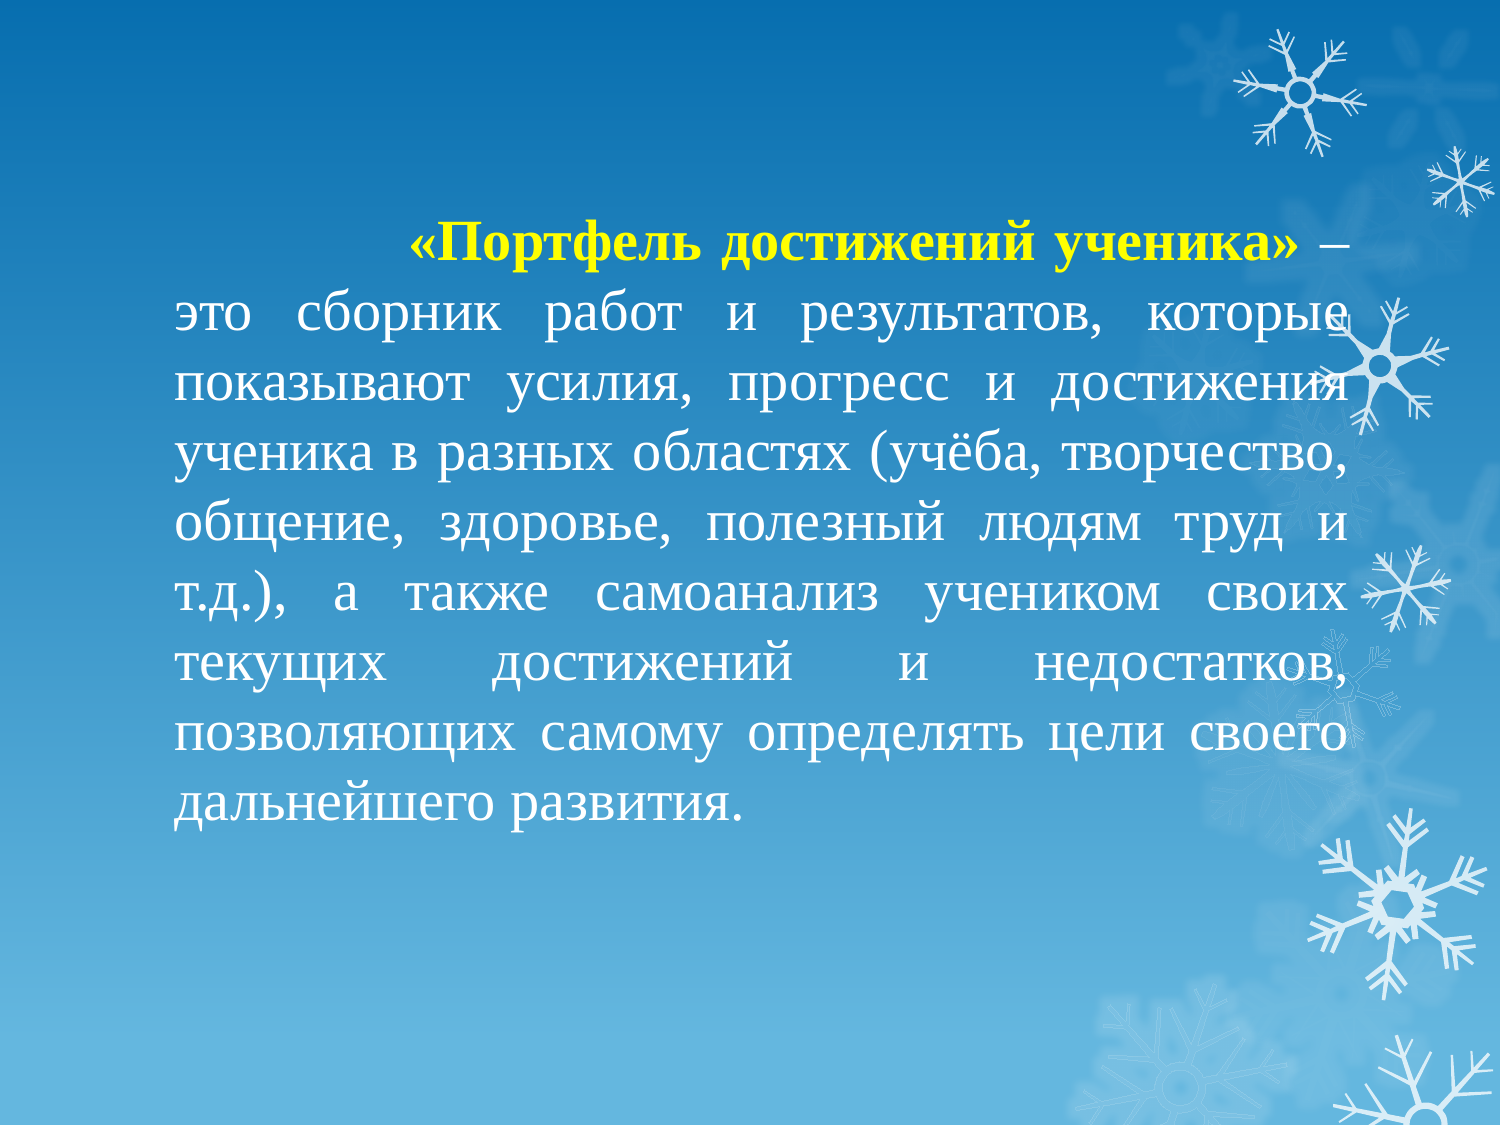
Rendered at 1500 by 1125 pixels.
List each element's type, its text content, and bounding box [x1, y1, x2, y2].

text_box «Портфель достижений ученика» – это сборник работ и результатов, которые показывают усилия, прогресс и достижения ученика в разных областях (учёба, творчество, общение, здоровье, полезный людям труд и т.д.), а также самоанализ учеником своих текущих достижений и недостатков, позволяющих самому определять цели своего дальнейшего развития. [159, 194, 1365, 840]
